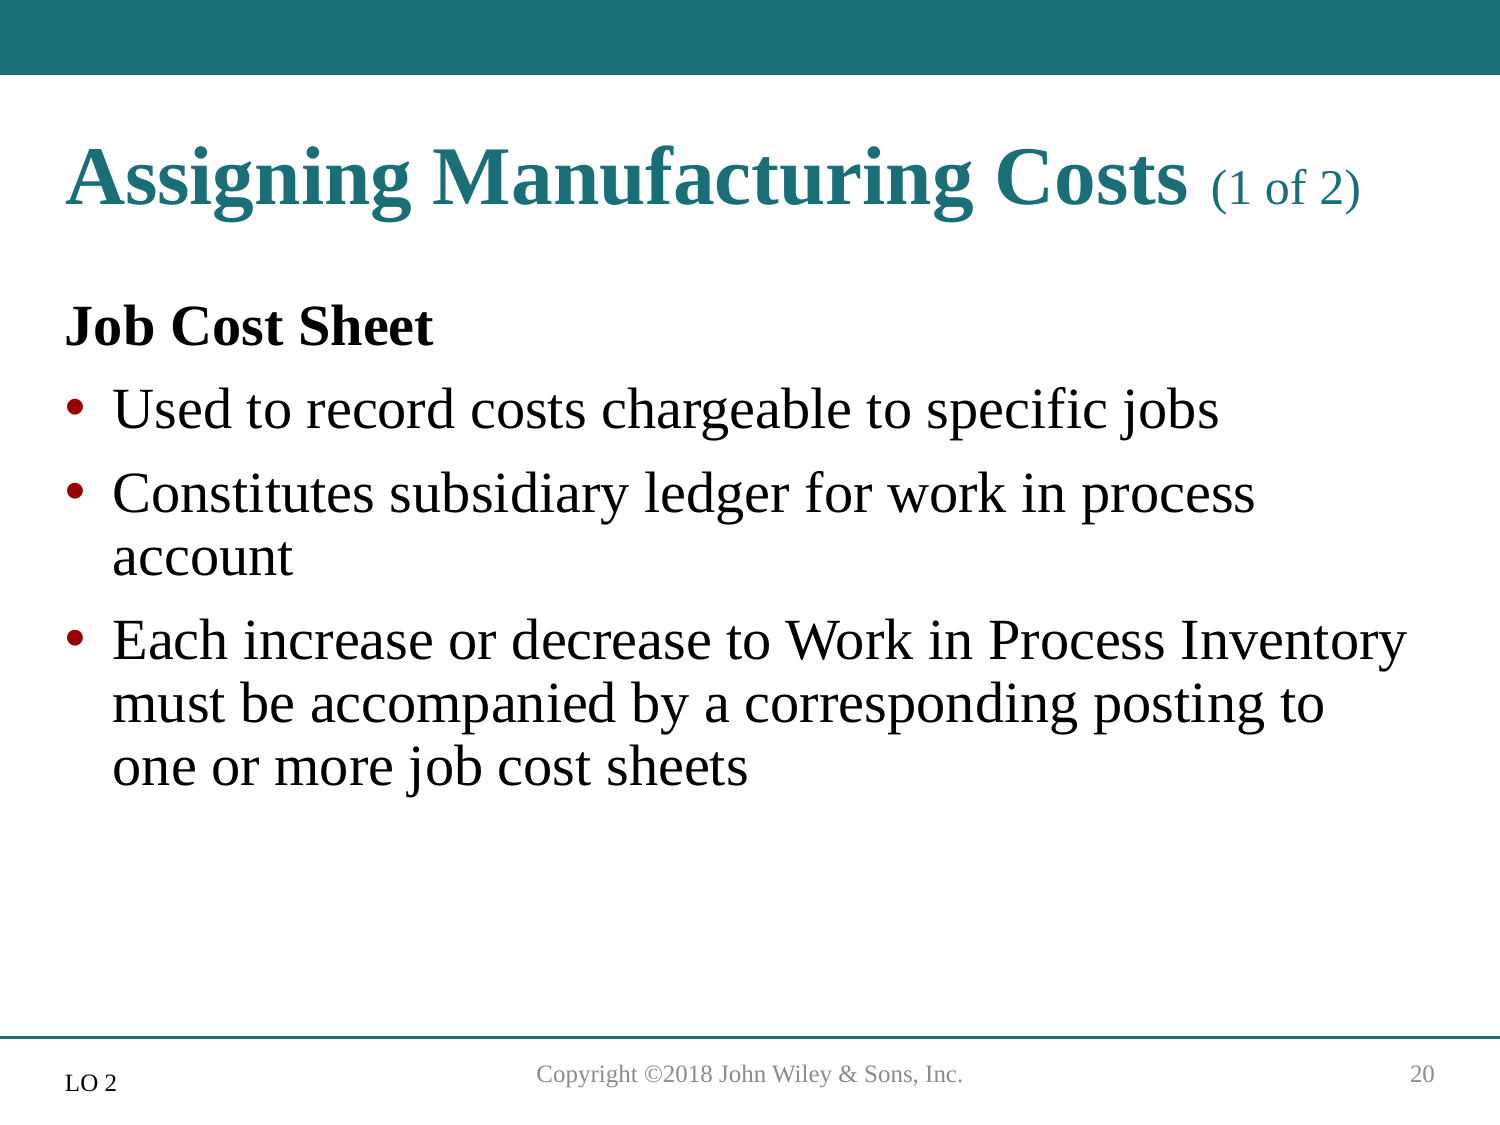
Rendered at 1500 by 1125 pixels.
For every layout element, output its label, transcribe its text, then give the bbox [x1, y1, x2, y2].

list L O 2 [50, 1062, 150, 1113]
footer Copyright ©2018 John Wiley & Sons, Inc. [496, 1042, 1004, 1103]
title Assigning Manufacturing Costs (1 of 2) [50, 125, 1450, 250]
list Job Cost Sheet Used to record costs chargeable to specific jobs Constitutes subsidiary ledger for work in process account Each increase or decrease to Work in Process Inventory must be accompanied by a corresponding posting to one or more job cost sheets [50, 287, 1425, 825]
slide_number 20 [1059, 1042, 1450, 1103]
